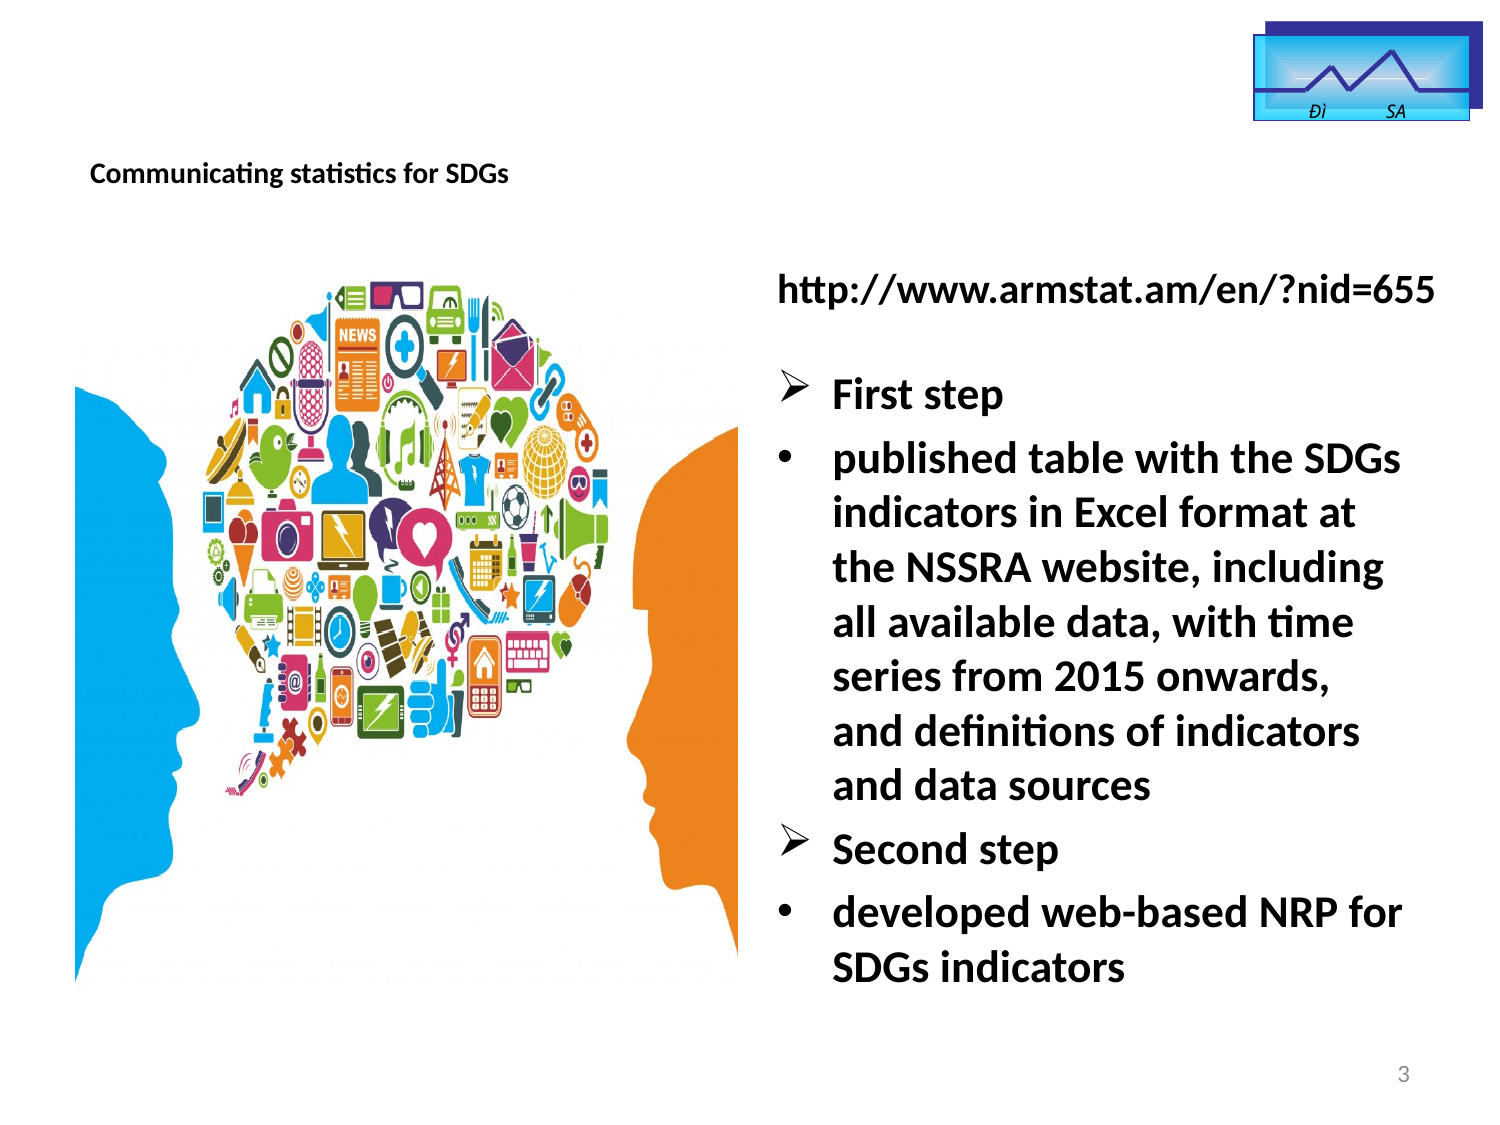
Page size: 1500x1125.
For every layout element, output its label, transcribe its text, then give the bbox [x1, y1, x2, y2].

list http://www.armstat.am/en/?nid=655 [761, 251, 1470, 319]
list First step published table with the SDGs indicators in Excel format at the NSSRA website, including all available data, with time series from 2015 onwards, and definitions of indicators and data sources Second step developed web-based NRP for SDGs indicators [761, 356, 1425, 1005]
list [74, 278, 738, 988]
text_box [1253, 34, 1470, 133]
slide_number 3 [1074, 1042, 1425, 1103]
title Communicating statistics for SDGs [75, 45, 1425, 233]
